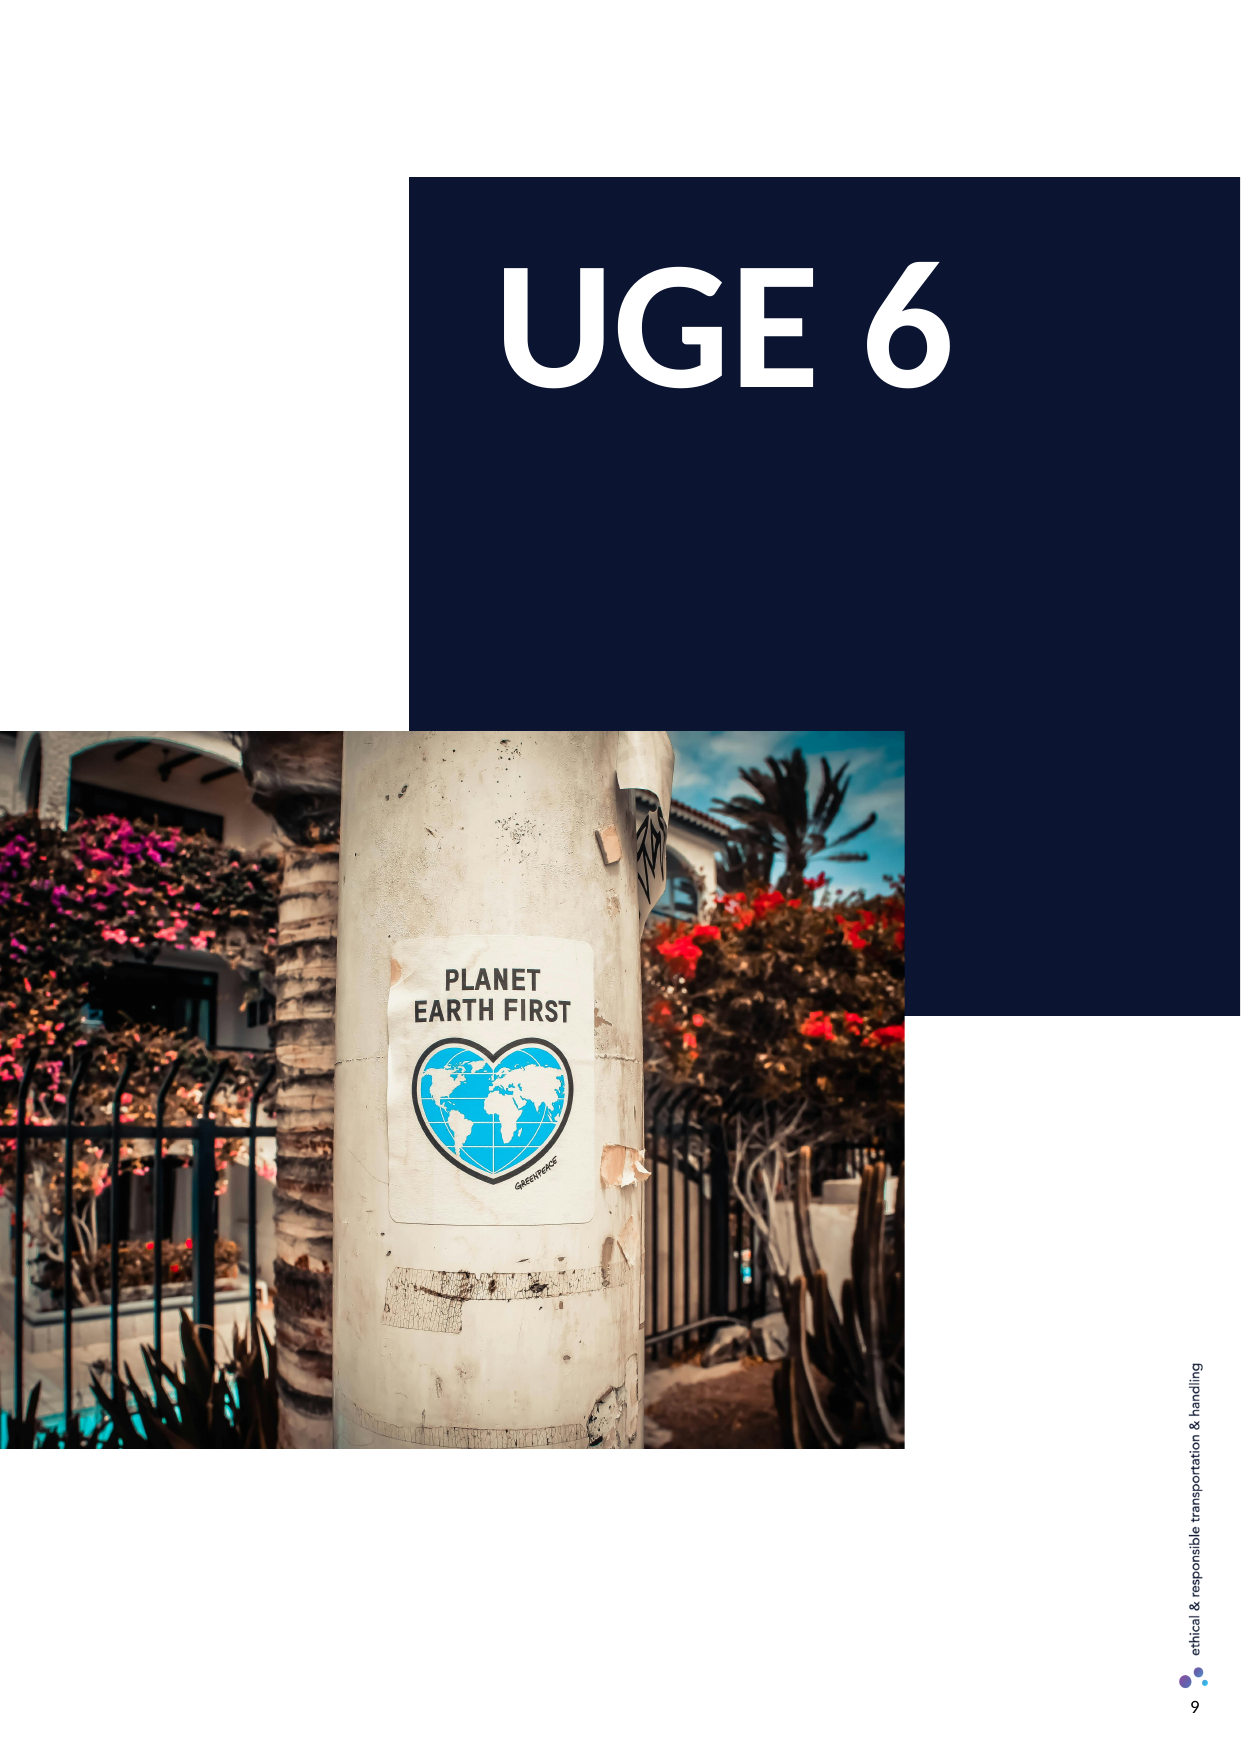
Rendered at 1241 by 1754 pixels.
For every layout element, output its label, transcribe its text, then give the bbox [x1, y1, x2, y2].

list UGE 6 [479, 221, 1241, 732]
slide_number 9 [1153, 1676, 1215, 1736]
picture [1179, 1357, 1217, 1680]
picture [0, 731, 905, 1449]
